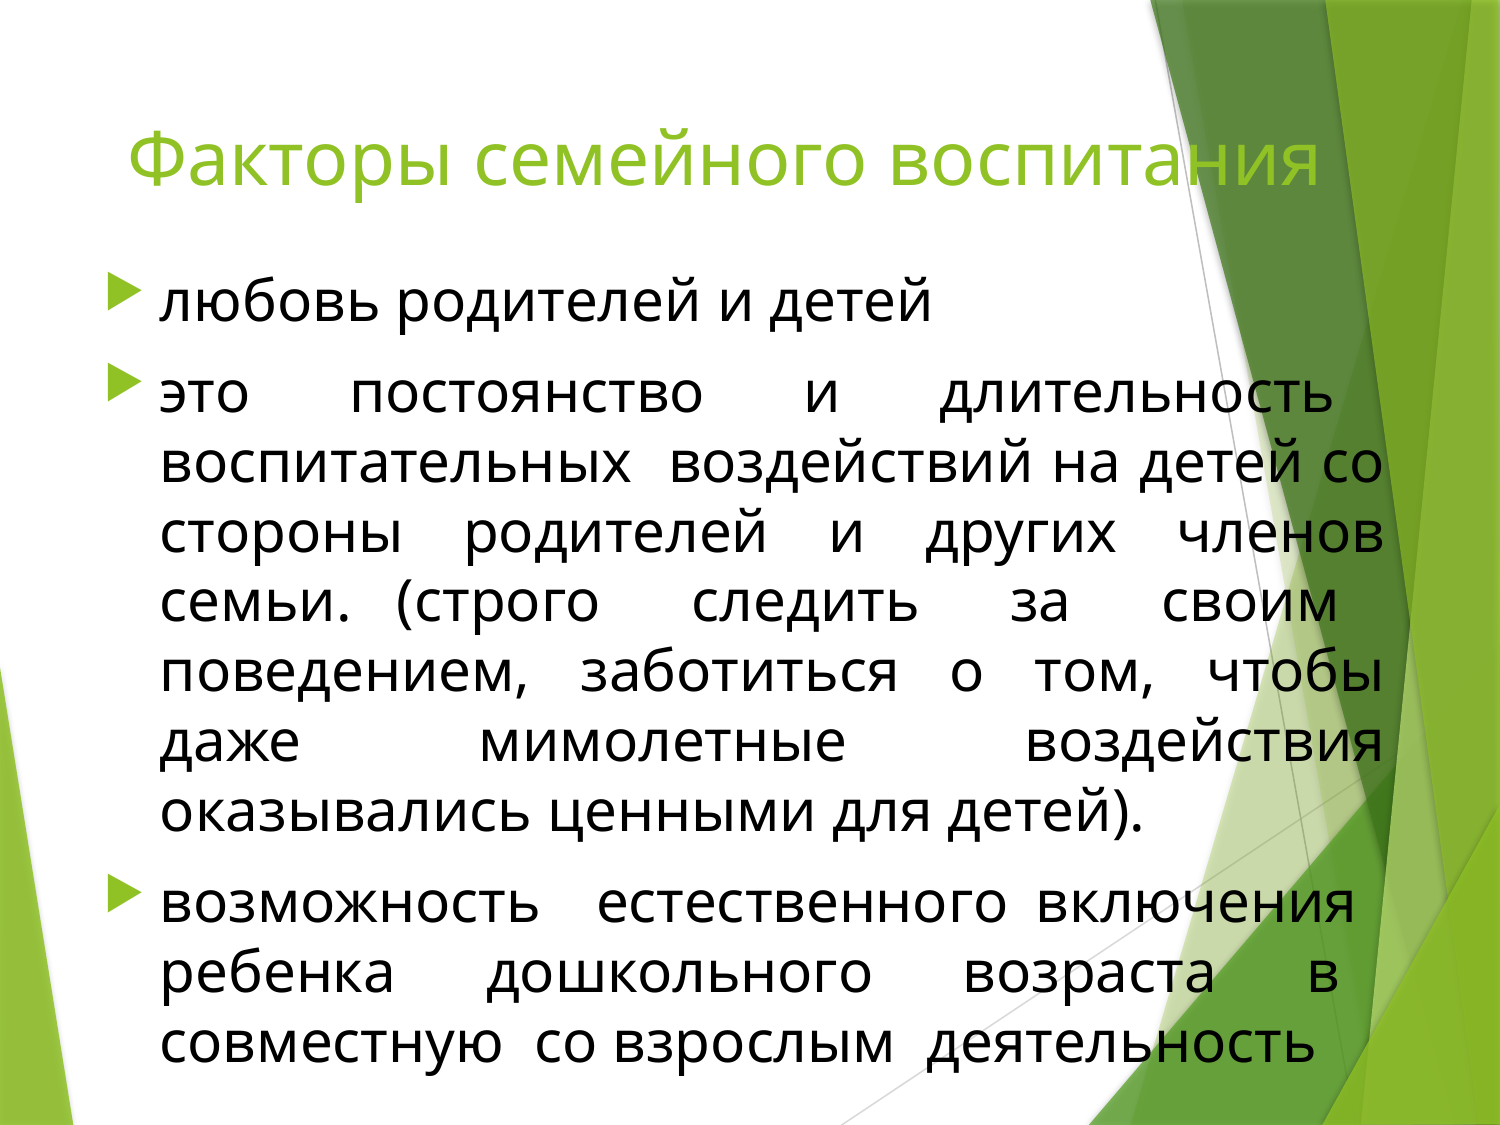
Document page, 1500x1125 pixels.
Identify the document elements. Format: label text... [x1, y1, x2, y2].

title Факторы семейного воспитания [112, 102, 1400, 255]
list любовь родителей и детей это постоянство и длительность воспитательных воздействий на детей со стороны родителей и других членов семьи. (строго следить за своим поведением, заботиться о том, чтобы даже мимолетные воздействия оказывались ценными для детей). возможность естественного включения ребенка дошкольного возраста в совместную со взрослым деятельность [88, 255, 1400, 1047]
